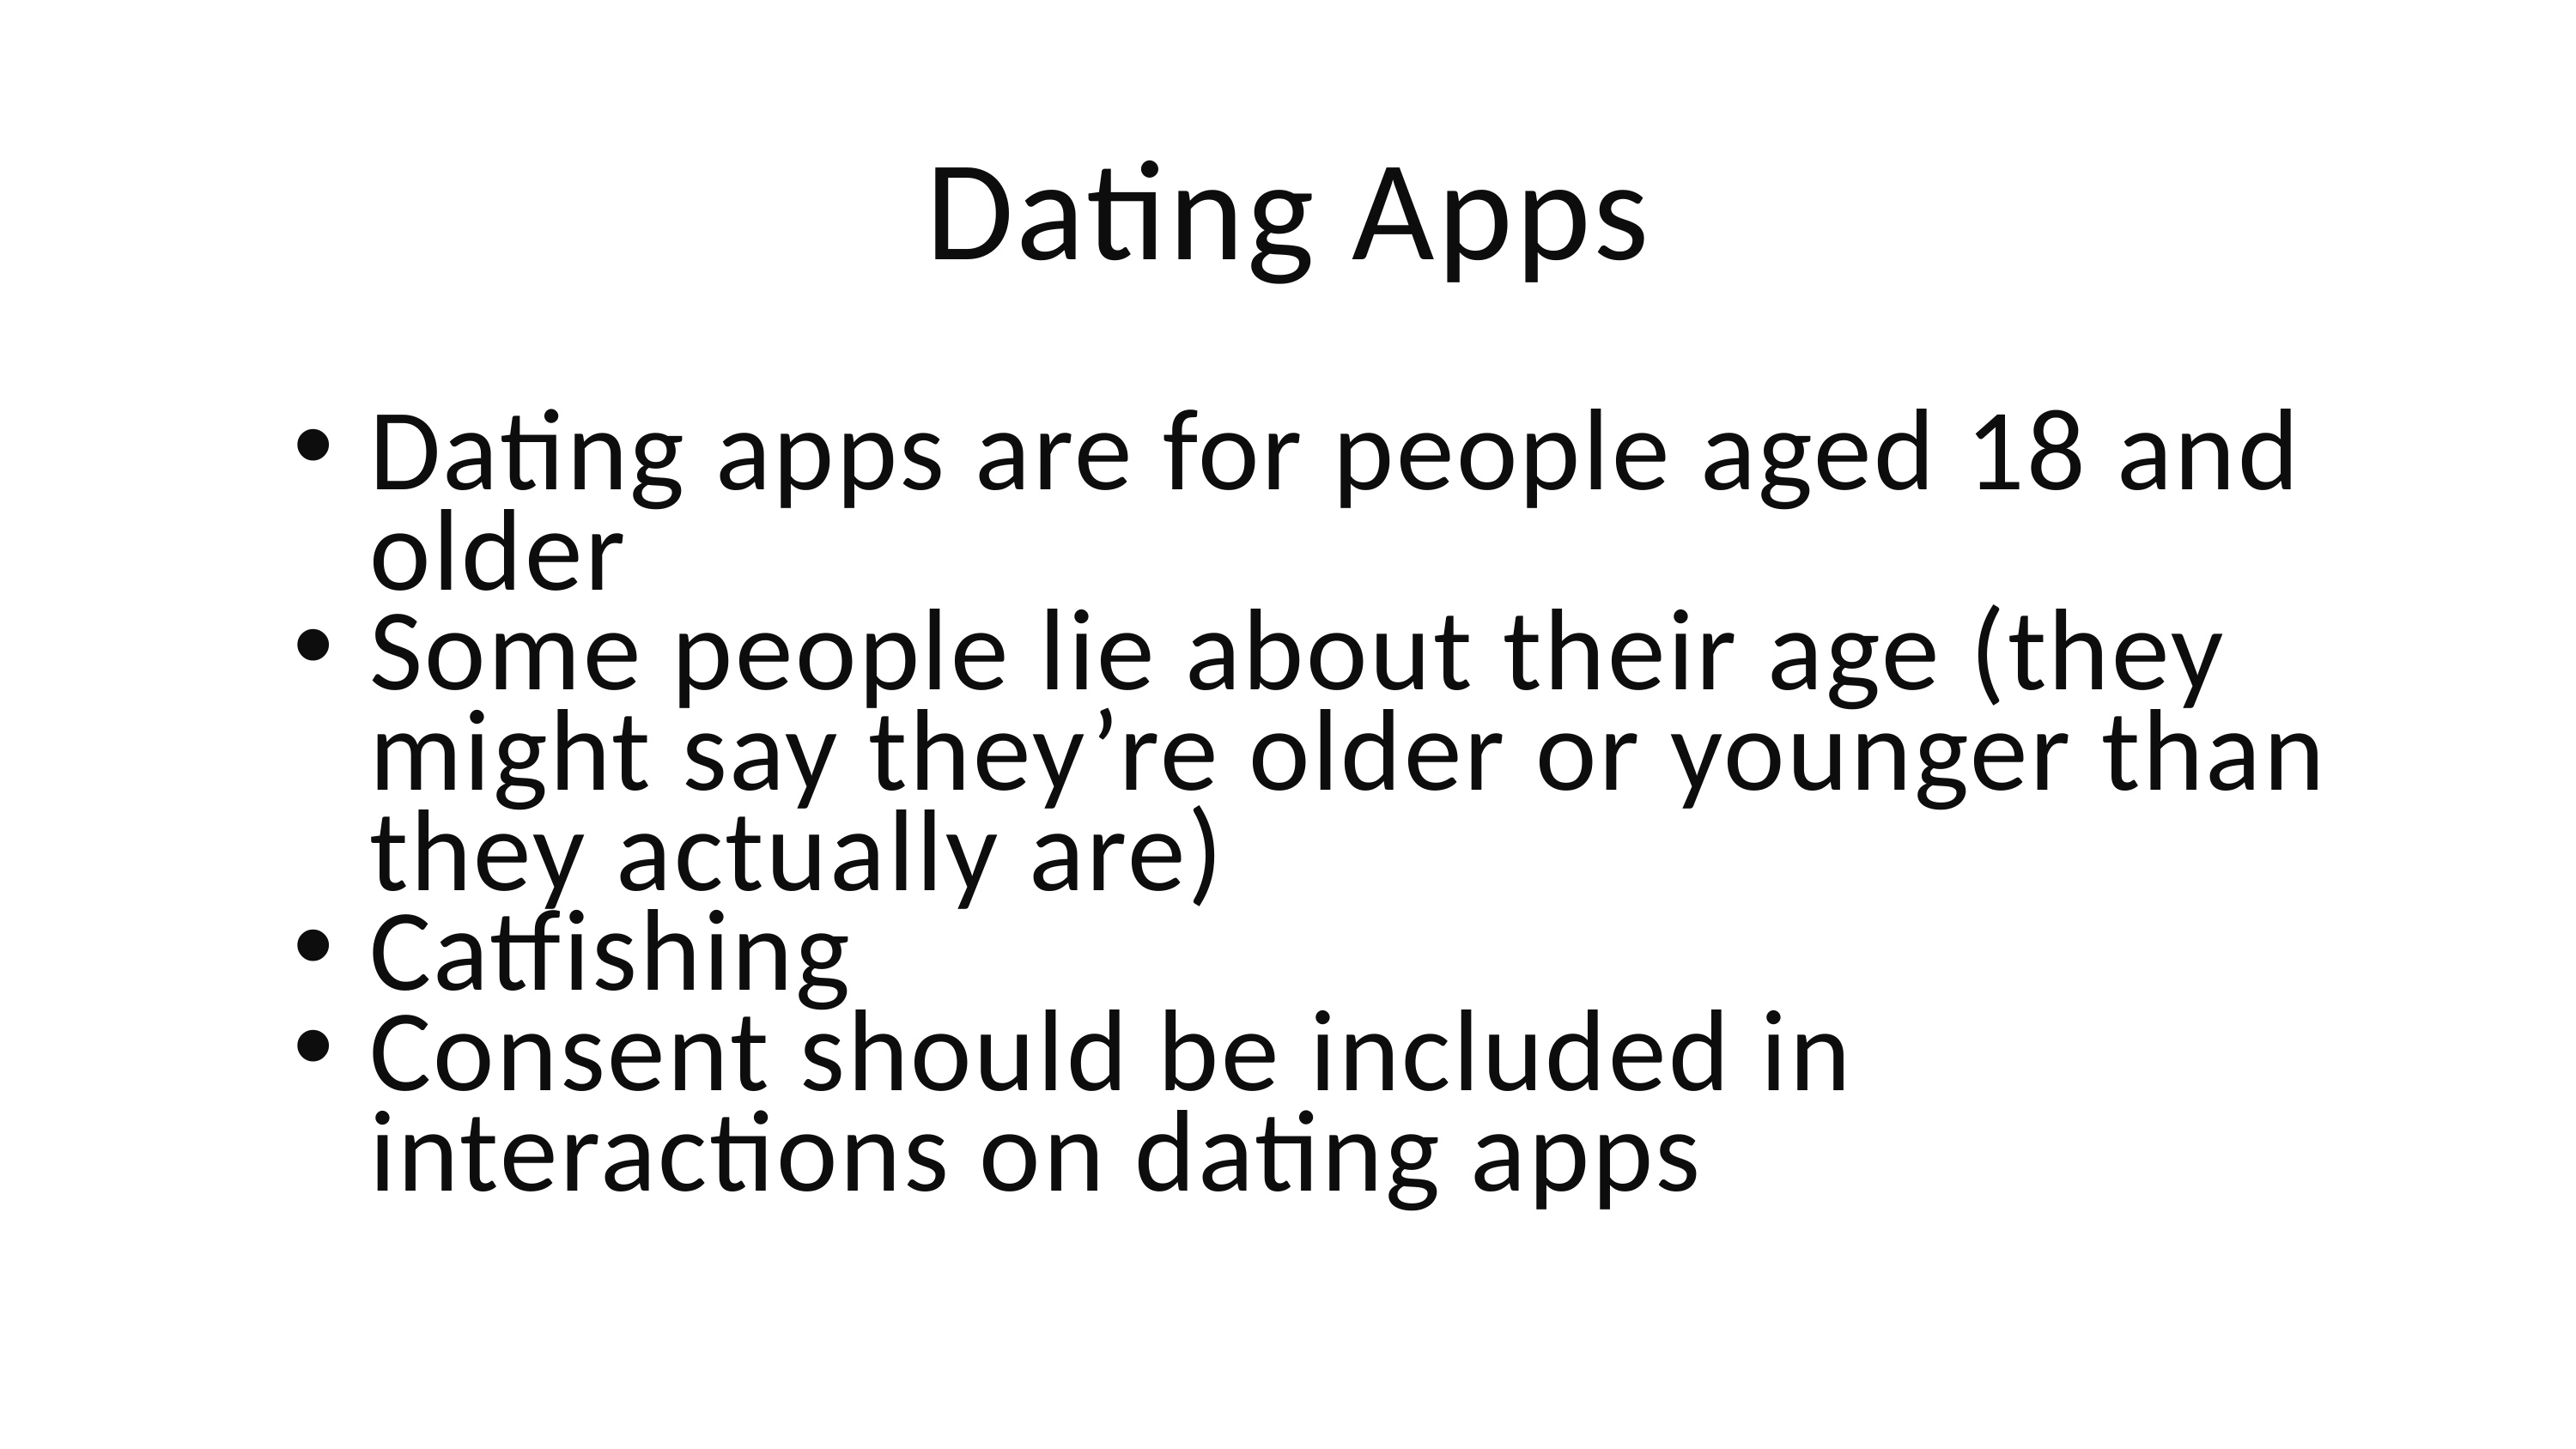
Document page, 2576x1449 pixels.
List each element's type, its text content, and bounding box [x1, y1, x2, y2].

text_box Dating apps are for people aged 18 and older Some people lie about their age (they might say they’re older or younger than they actually are) Catfishing Consent should be included in interactions on dating apps [217, 413, 2359, 1215]
text_box Dating Apps [687, 158, 1889, 288]
